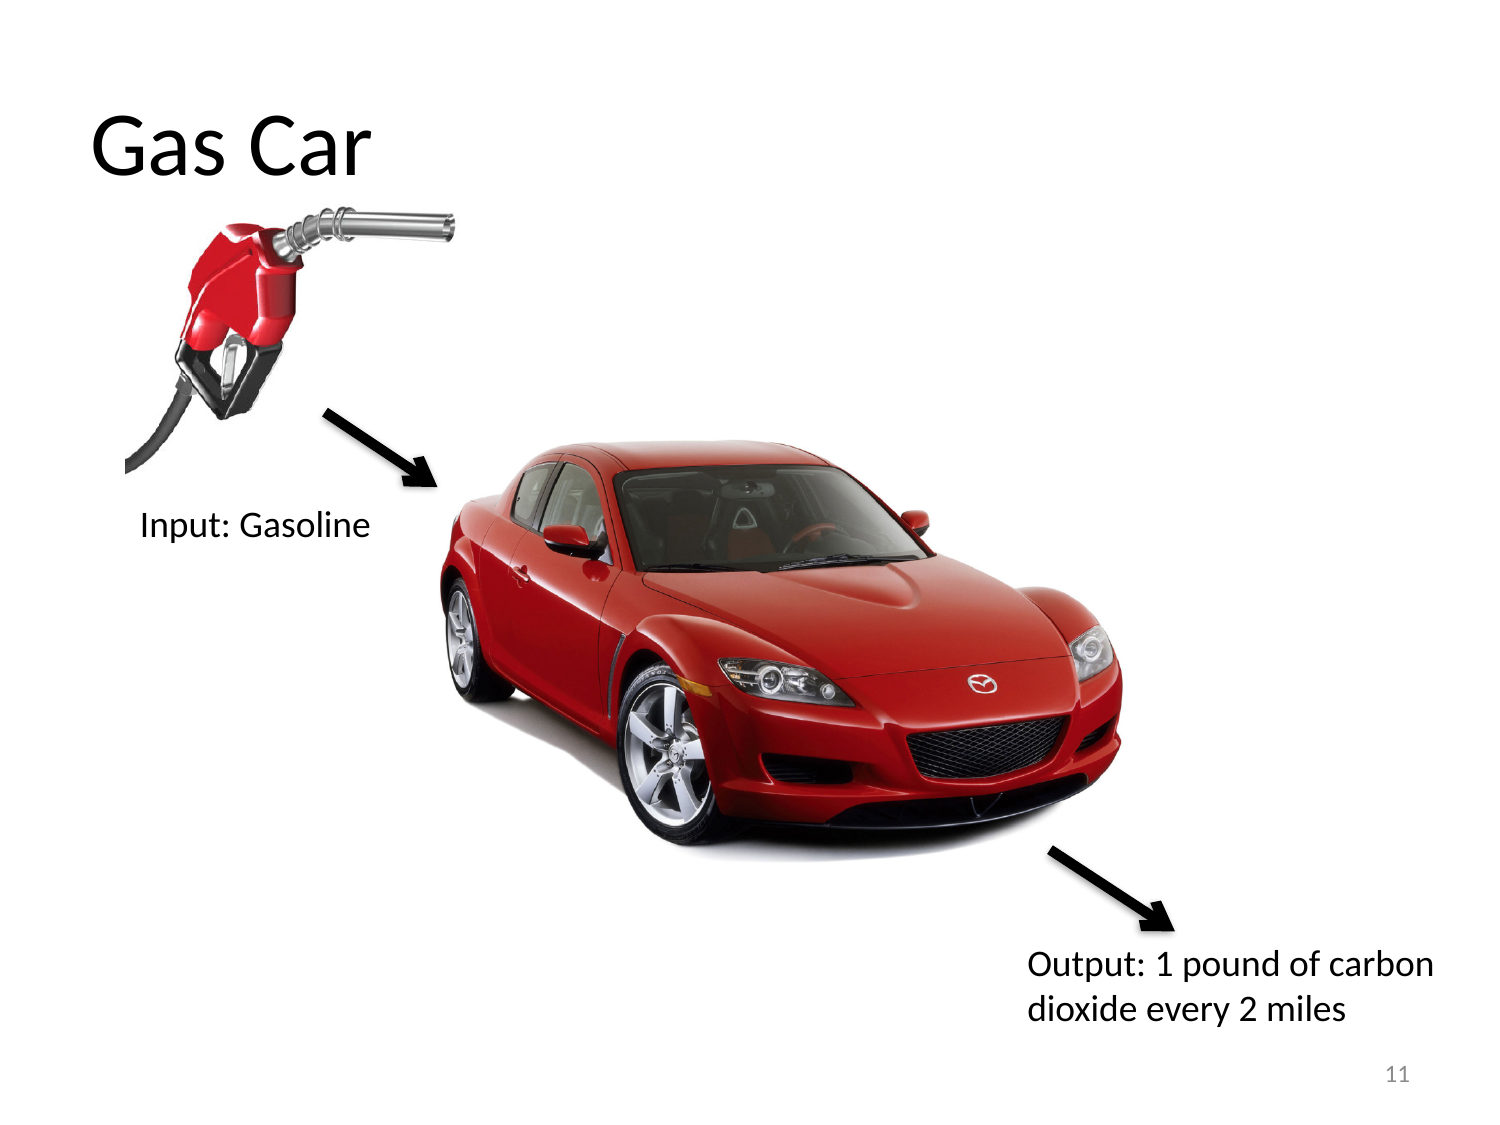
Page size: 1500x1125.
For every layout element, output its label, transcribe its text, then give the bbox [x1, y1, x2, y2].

picture [124, 199, 1176, 932]
slide_number 11 [1074, 1042, 1425, 1103]
text_box Output: 1 pound of carbon dioxide every 2 miles [1012, 931, 1500, 1037]
title Gas Car [75, 45, 1425, 233]
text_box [1049, 849, 1176, 932]
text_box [324, 411, 438, 488]
text_box Input: Gasoline [124, 492, 382, 553]
